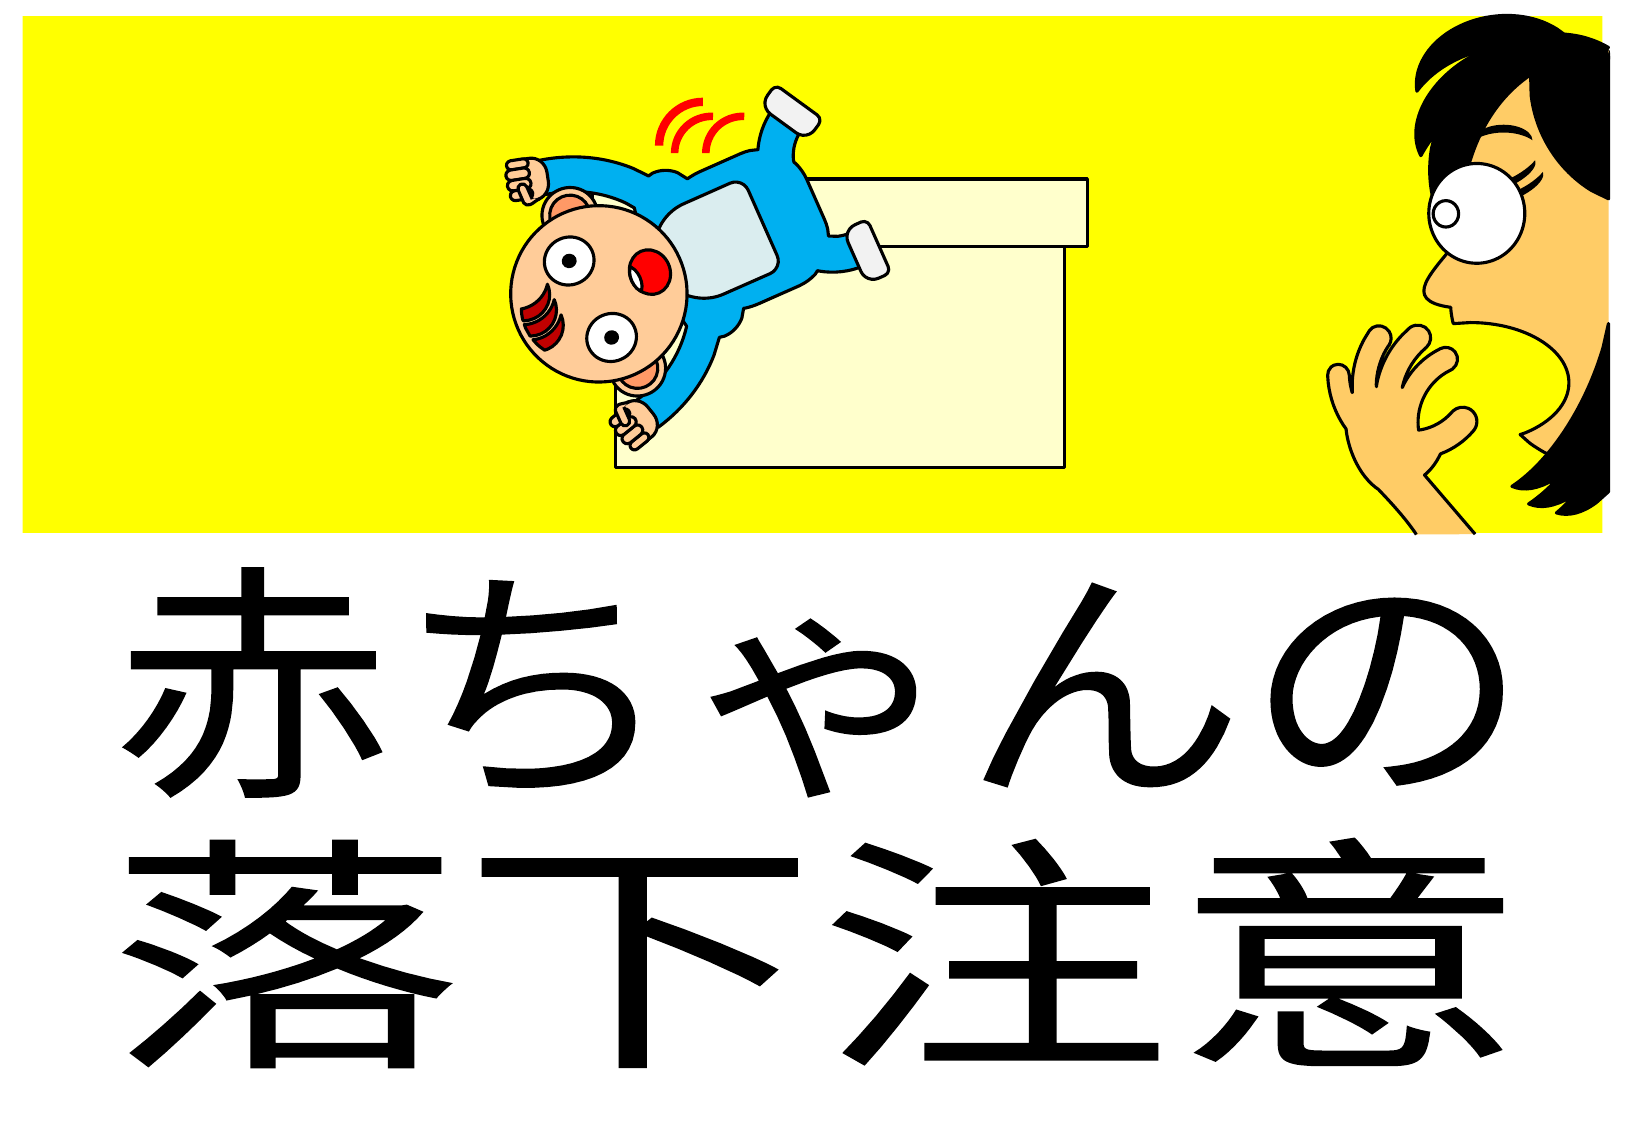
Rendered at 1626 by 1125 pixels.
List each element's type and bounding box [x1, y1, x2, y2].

text_box [502, 80, 1088, 469]
text_box [1349, 0, 1625, 548]
text_box [20, 14, 1344, 535]
